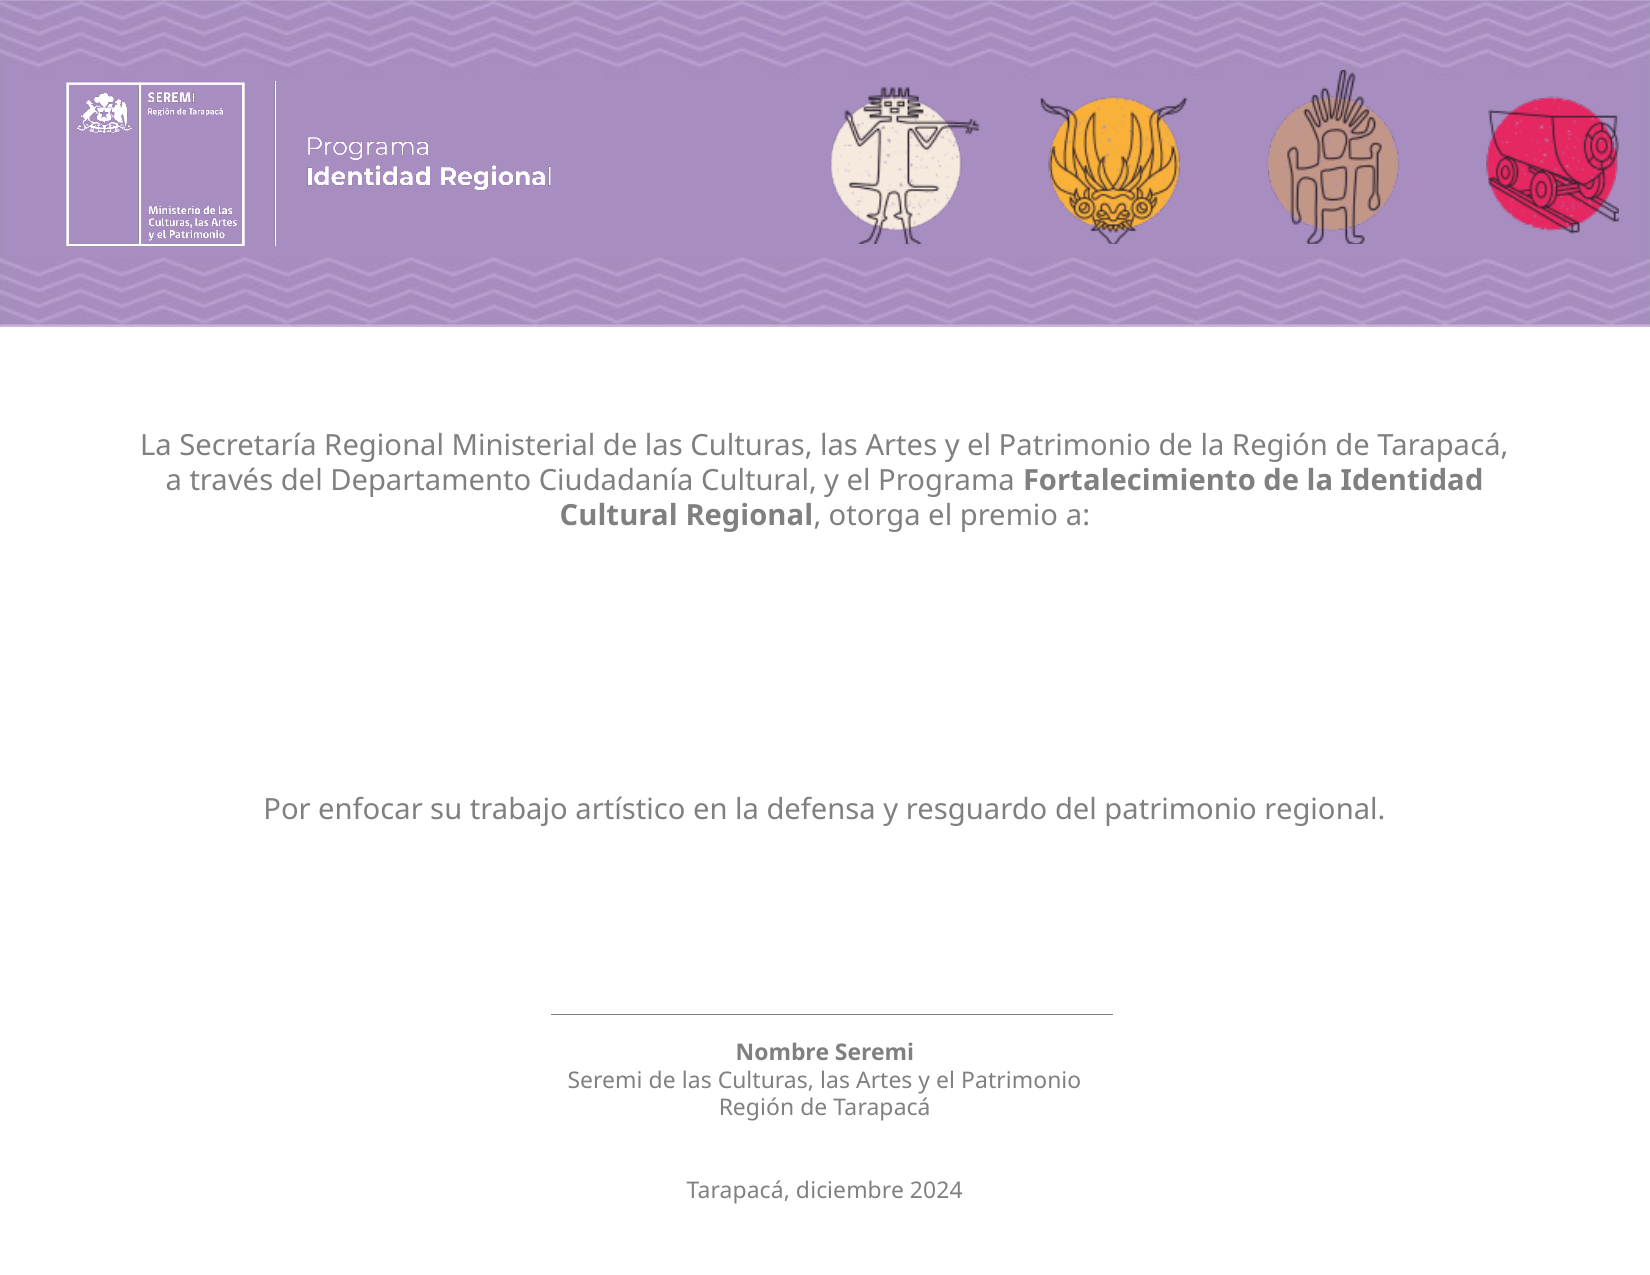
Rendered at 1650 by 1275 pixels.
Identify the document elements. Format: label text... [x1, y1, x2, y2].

text_box La Secretaría Regional Ministerial de las Culturas, las Artes y el Patrimonio de la Región de Tarapacá, a través del Departamento Ciudadanía Cultural, y el Programa Fortalecimiento de la Identidad Cultural Regional, otorga el premio a: [120, 418, 1530, 539]
picture [0, 0, 1650, 327]
text_box Nombre Seremi Seremi de las Culturas, las Artes y el Patrimonio Región de Tarapacá Tarapacá, diciembre 2024 [0, 1030, 1650, 1210]
text_box Por enfocar su trabajo artístico en la defensa y resguardo del patrimonio regional. [120, 783, 1530, 833]
